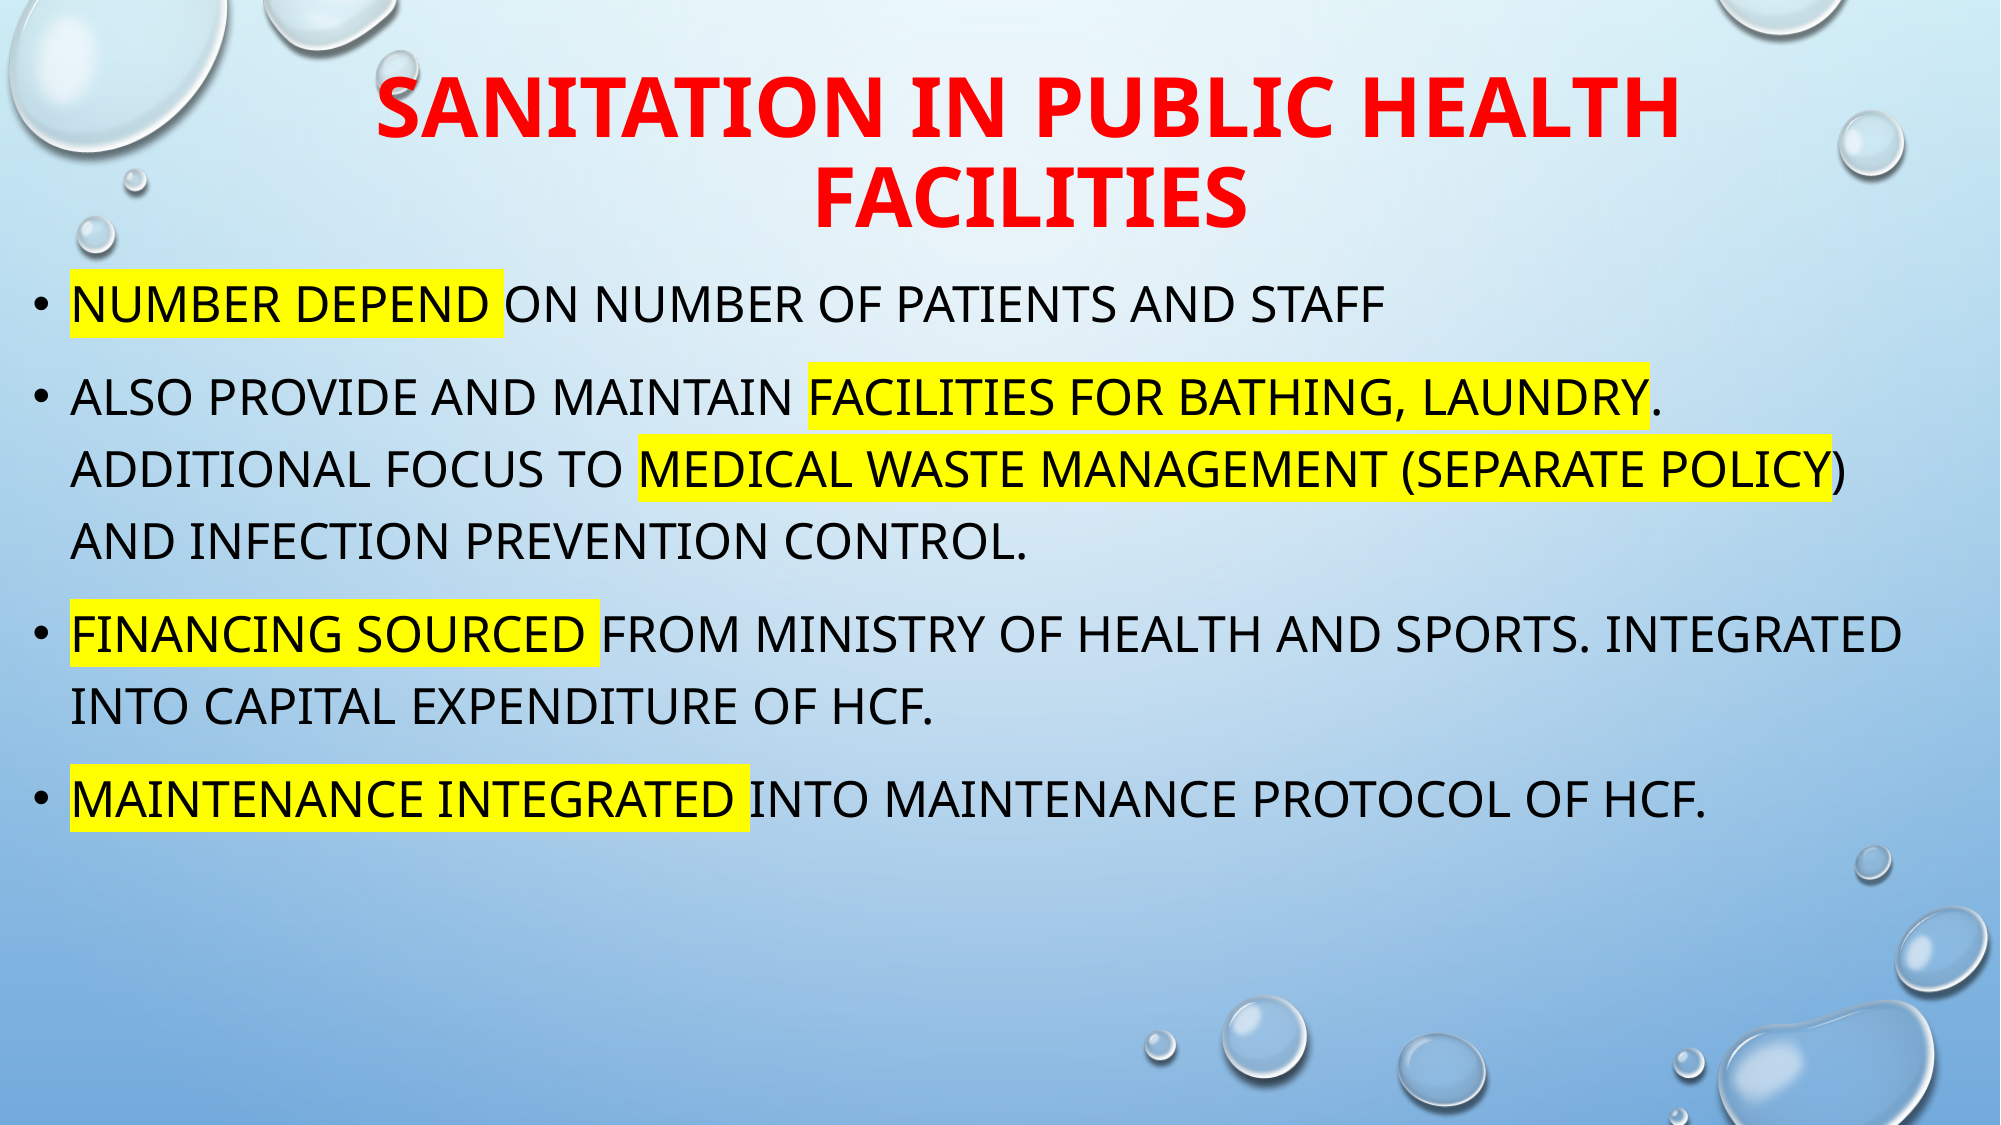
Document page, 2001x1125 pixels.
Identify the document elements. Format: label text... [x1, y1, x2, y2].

list number depend on number of patients and staff also provide and maintain facilities for bathing, laundry. Additional focus to medical waste management (separate policy) and Infection Prevention Control. Financing sourced from Ministry of Health and Sports. integrated into capital expenditure of HCF. Maintenance integrated into maintenance protocol of HCF. [17, 253, 1962, 1080]
picture [0, 0, 2000, 1125]
title Sanitation in public health facilities [180, 56, 1881, 253]
